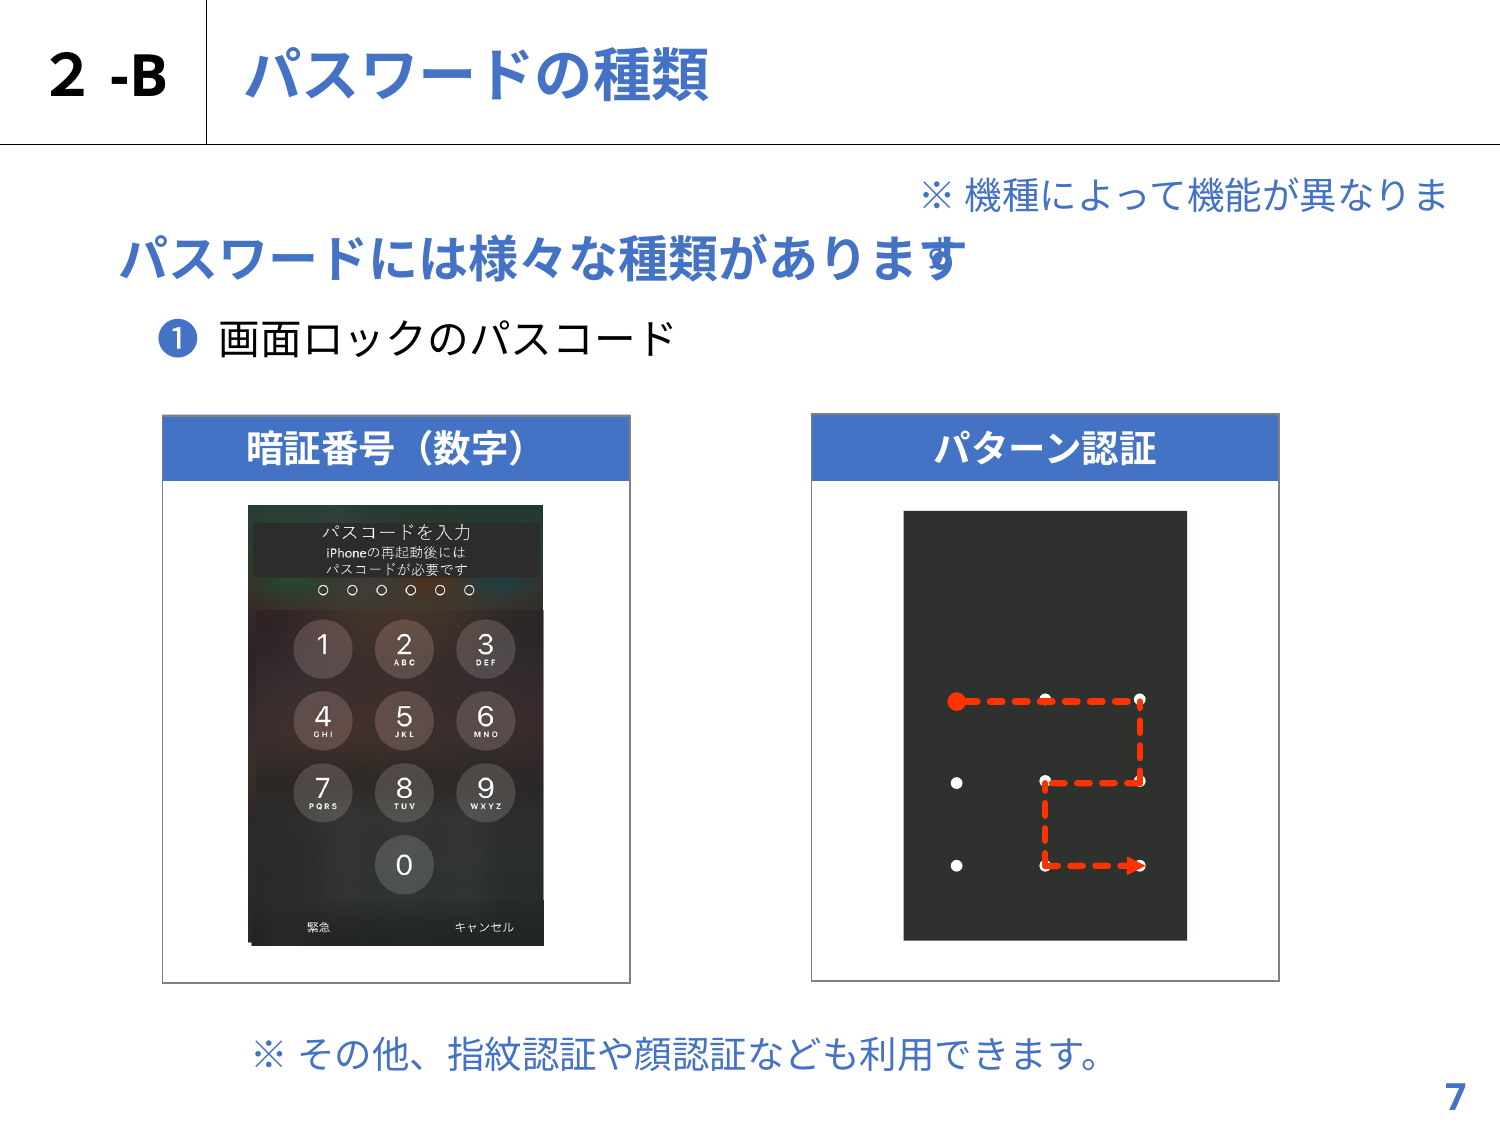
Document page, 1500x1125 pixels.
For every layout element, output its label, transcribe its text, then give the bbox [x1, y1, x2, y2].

title パスワードの種類 [228, 0, 1472, 116]
text_box ※機種によって機能が異なります [903, 151, 1500, 283]
text_box ２-B [0, 0, 207, 147]
picture [248, 505, 544, 946]
text_box パスワードには様々な種類があります [103, 234, 1397, 377]
text_box ※その他、指紋認証や顔認証なども利用できます。 [236, 1010, 1264, 1084]
text_box 7 [1411, 1065, 1500, 1125]
text_box ❶ 画面ロックのパスコード [142, 317, 1258, 370]
text_box [810, 413, 1280, 982]
text_box [161, 415, 631, 984]
